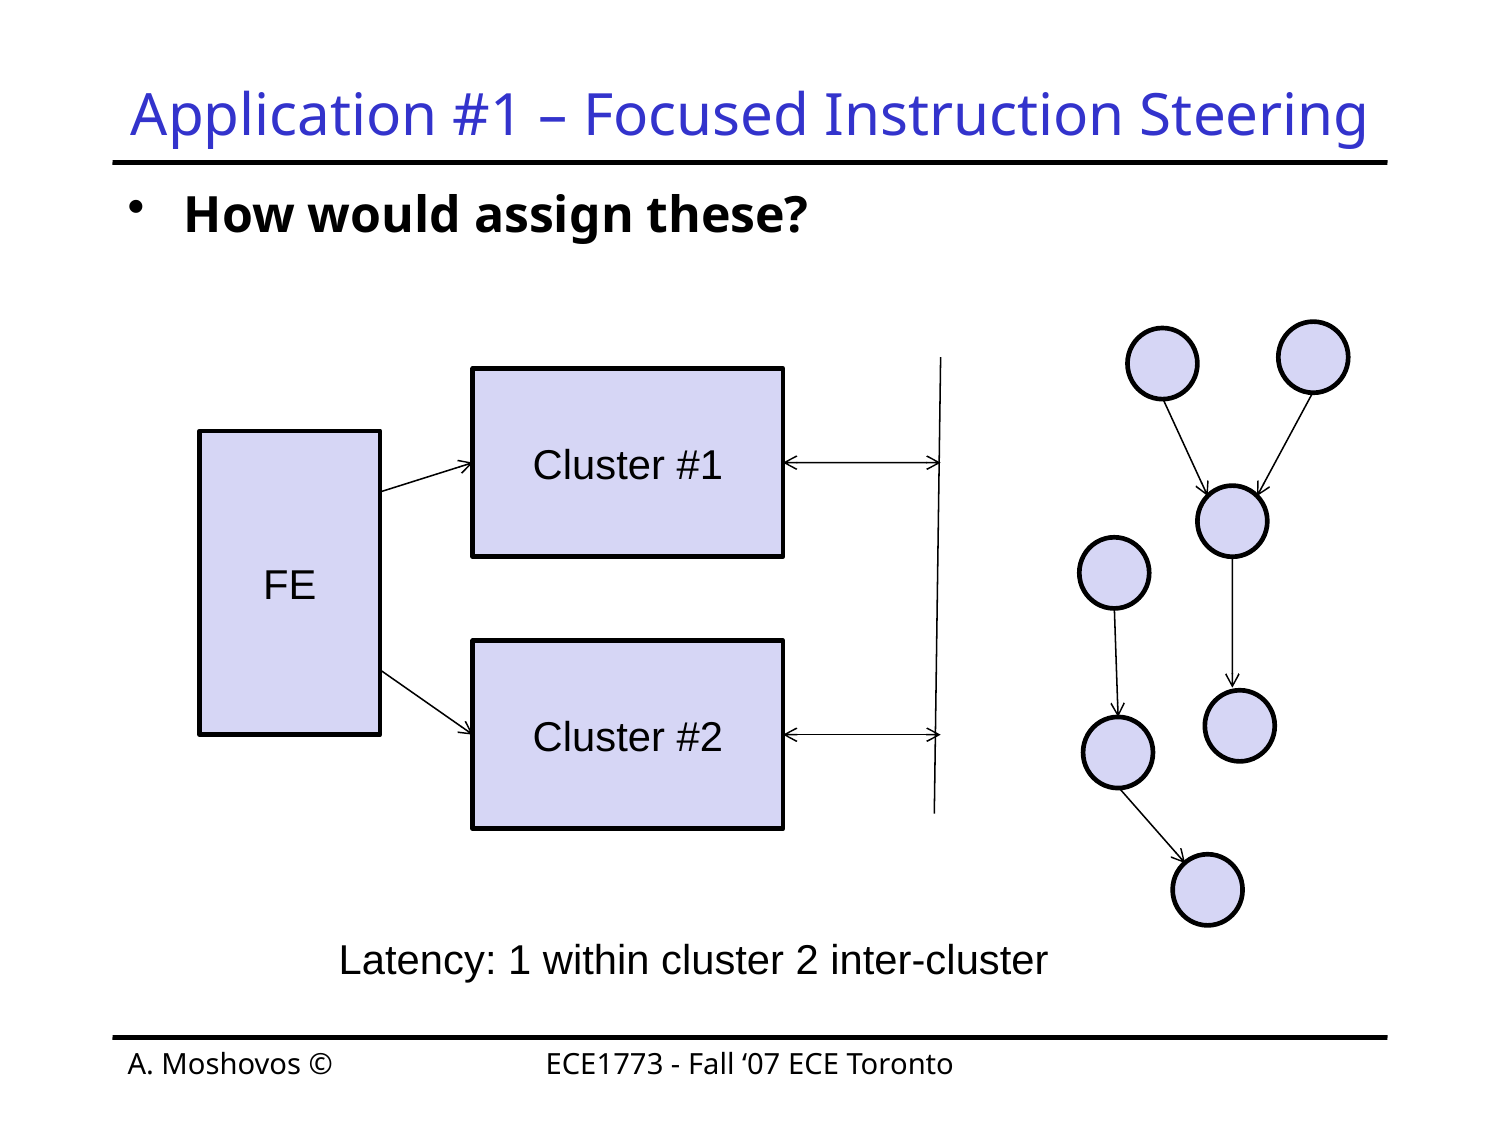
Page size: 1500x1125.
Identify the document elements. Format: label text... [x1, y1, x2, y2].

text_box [933, 740, 941, 814]
title Application #1 – Focused Instruction Steering [112, 62, 1388, 163]
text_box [933, 468, 941, 734]
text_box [1117, 787, 1186, 864]
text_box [1114, 608, 1119, 718]
list How would assign these? [112, 174, 1388, 1026]
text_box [379, 669, 474, 735]
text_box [379, 462, 474, 493]
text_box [1256, 392, 1314, 497]
footer ECE1773 - Fall ‘07 ECE Toronto [487, 1037, 1013, 1101]
slide_number A. Moshovos © [112, 1037, 426, 1101]
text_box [933, 356, 941, 462]
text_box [1162, 398, 1208, 497]
